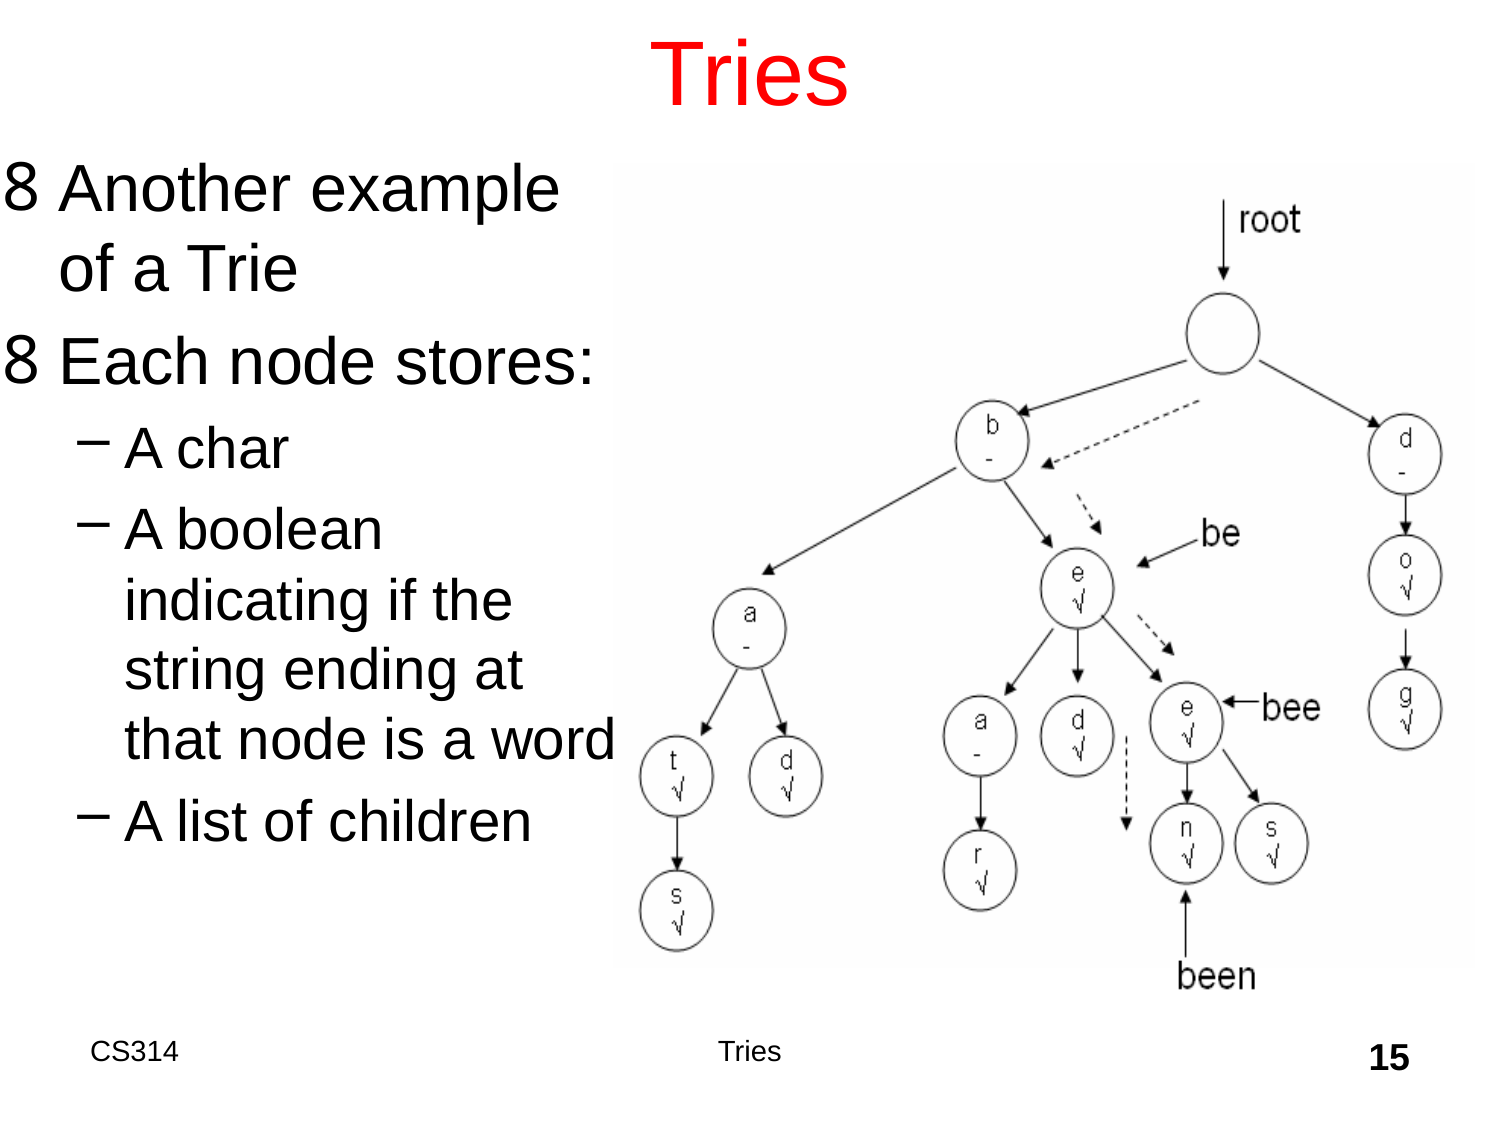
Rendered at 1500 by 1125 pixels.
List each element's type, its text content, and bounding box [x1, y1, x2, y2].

slide_number CS314 [74, 1024, 451, 1101]
slide_number 15 [1112, 1024, 1426, 1101]
title Tries [112, 0, 1388, 137]
picture [574, 124, 1476, 1013]
footer Tries [462, 1024, 1038, 1101]
list Another example of a Trie Each node stores: A char A boolean indicating if the string ending at that node is a word A list of children [0, 137, 569, 1000]
